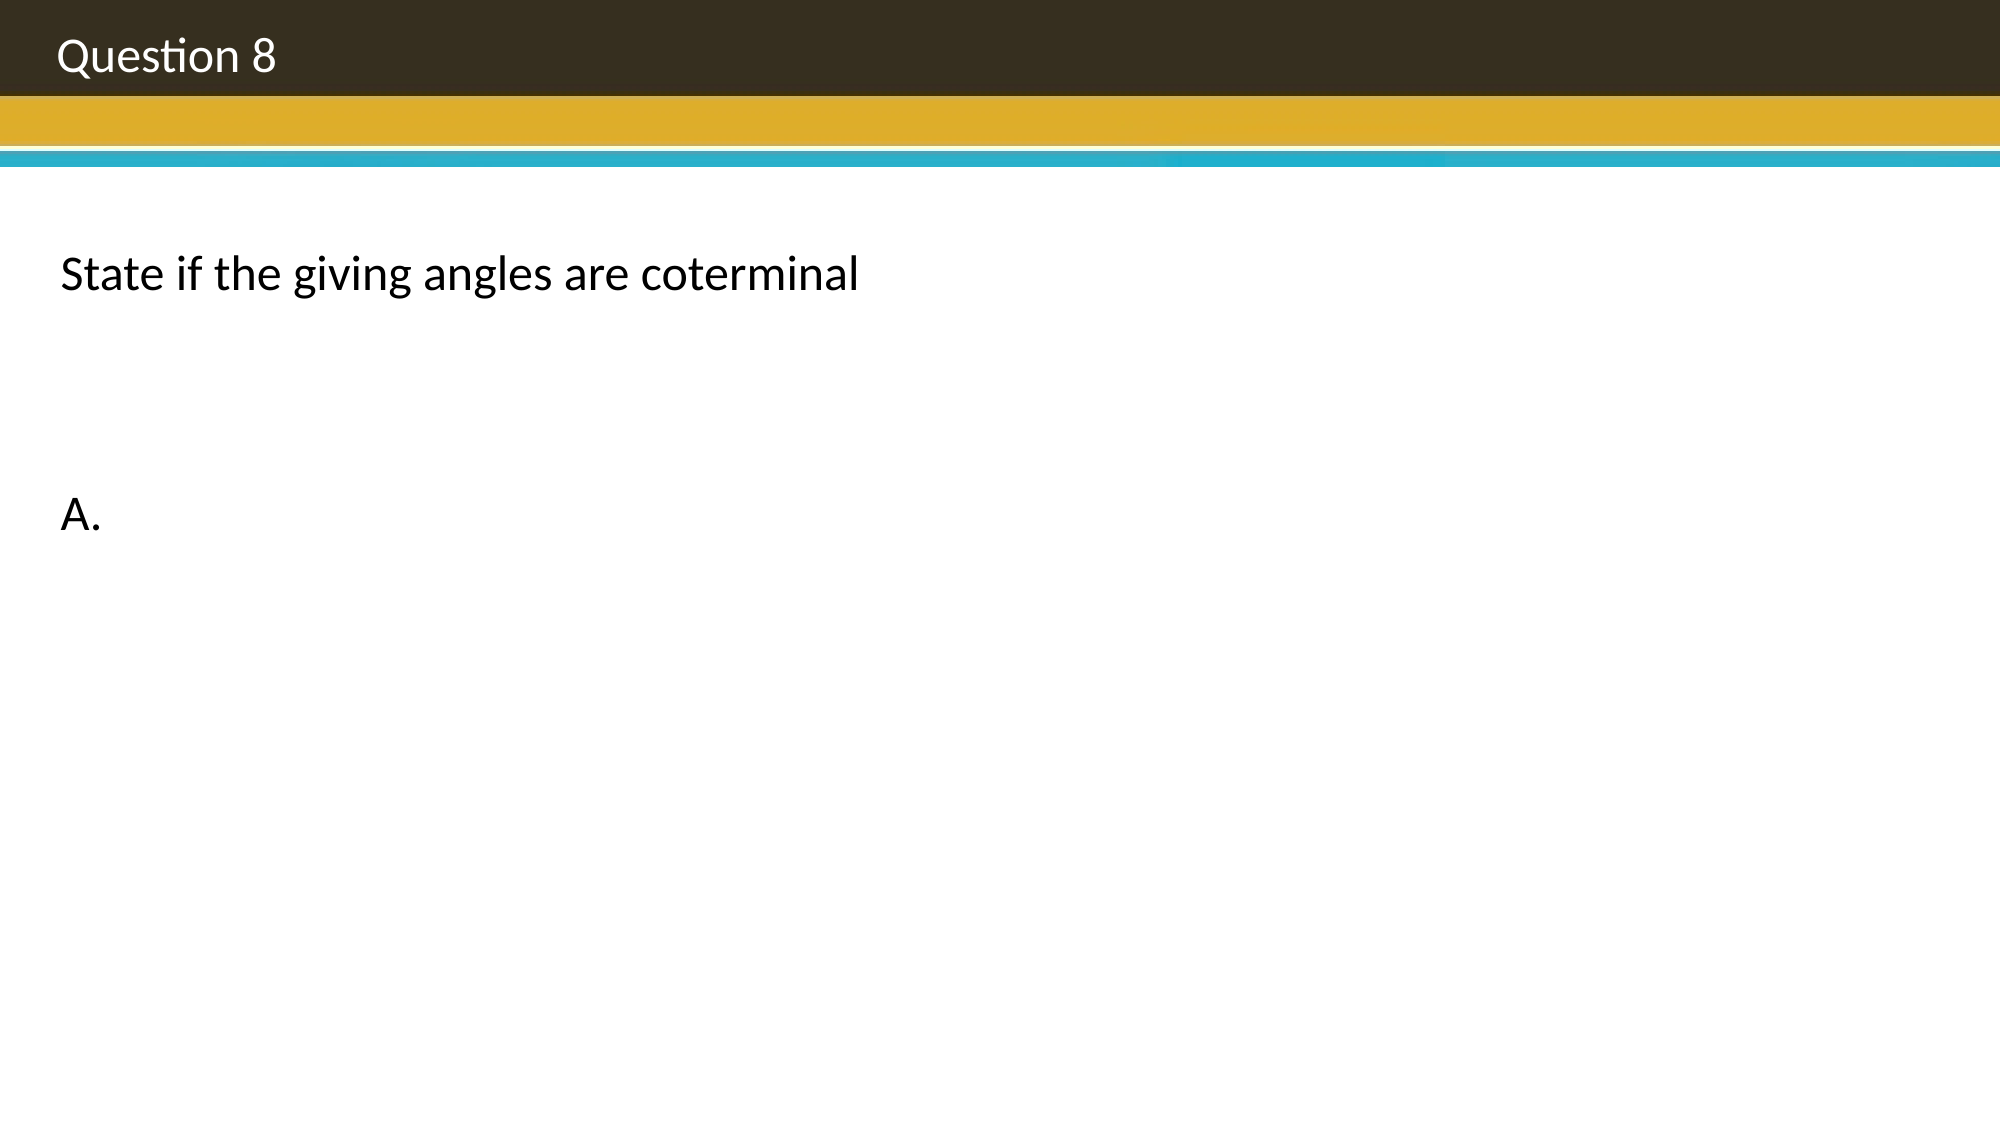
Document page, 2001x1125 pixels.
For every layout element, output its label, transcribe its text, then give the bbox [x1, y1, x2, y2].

picture [0, 0, 2000, 167]
text_box Question 8 [41, 14, 293, 90]
